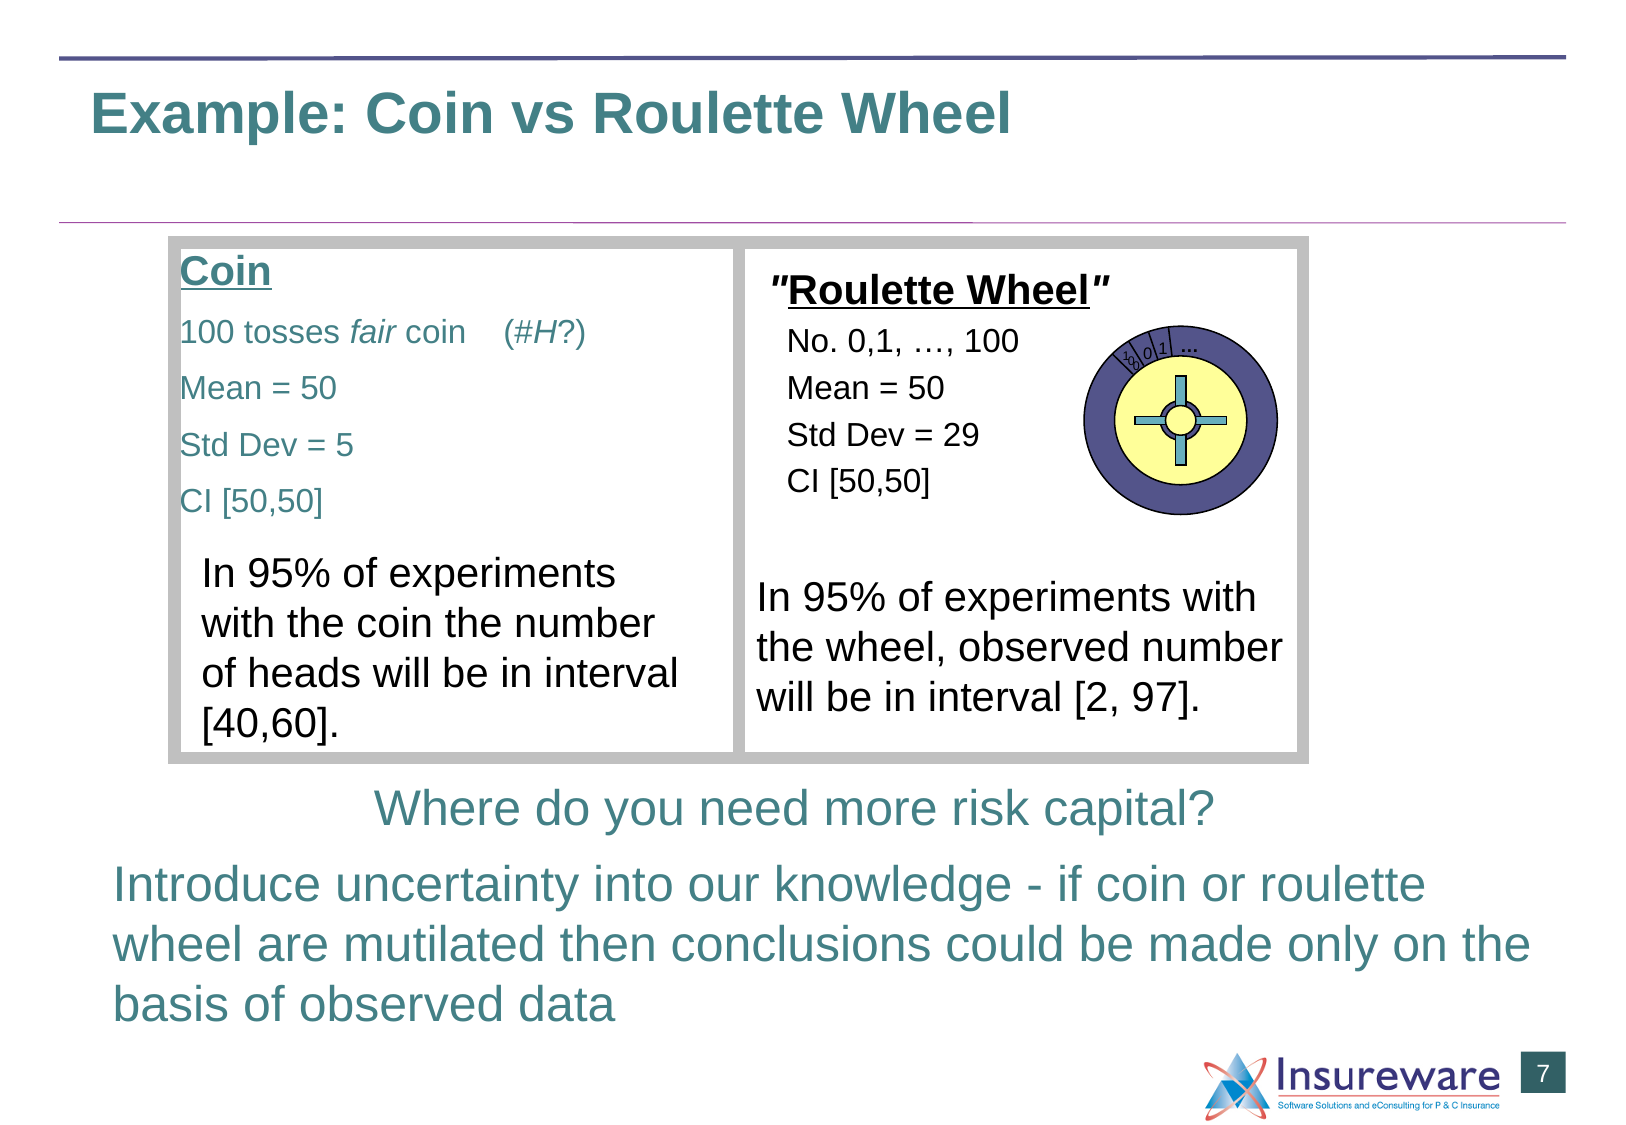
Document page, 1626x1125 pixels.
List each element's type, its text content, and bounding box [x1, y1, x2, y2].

title Example: Coin vs Roulette Wheel [90, 79, 1568, 204]
picture [1202, 1059, 1500, 1122]
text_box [174, 242, 1304, 759]
list Where do you need more risk capital? Introduce uncertainty into our knowledge - if coin or roulette wheel are mutilated then conclusions could be made only on the basis of observed data [56, 774, 1534, 1059]
slide_number 6 [1520, 1051, 1566, 1093]
